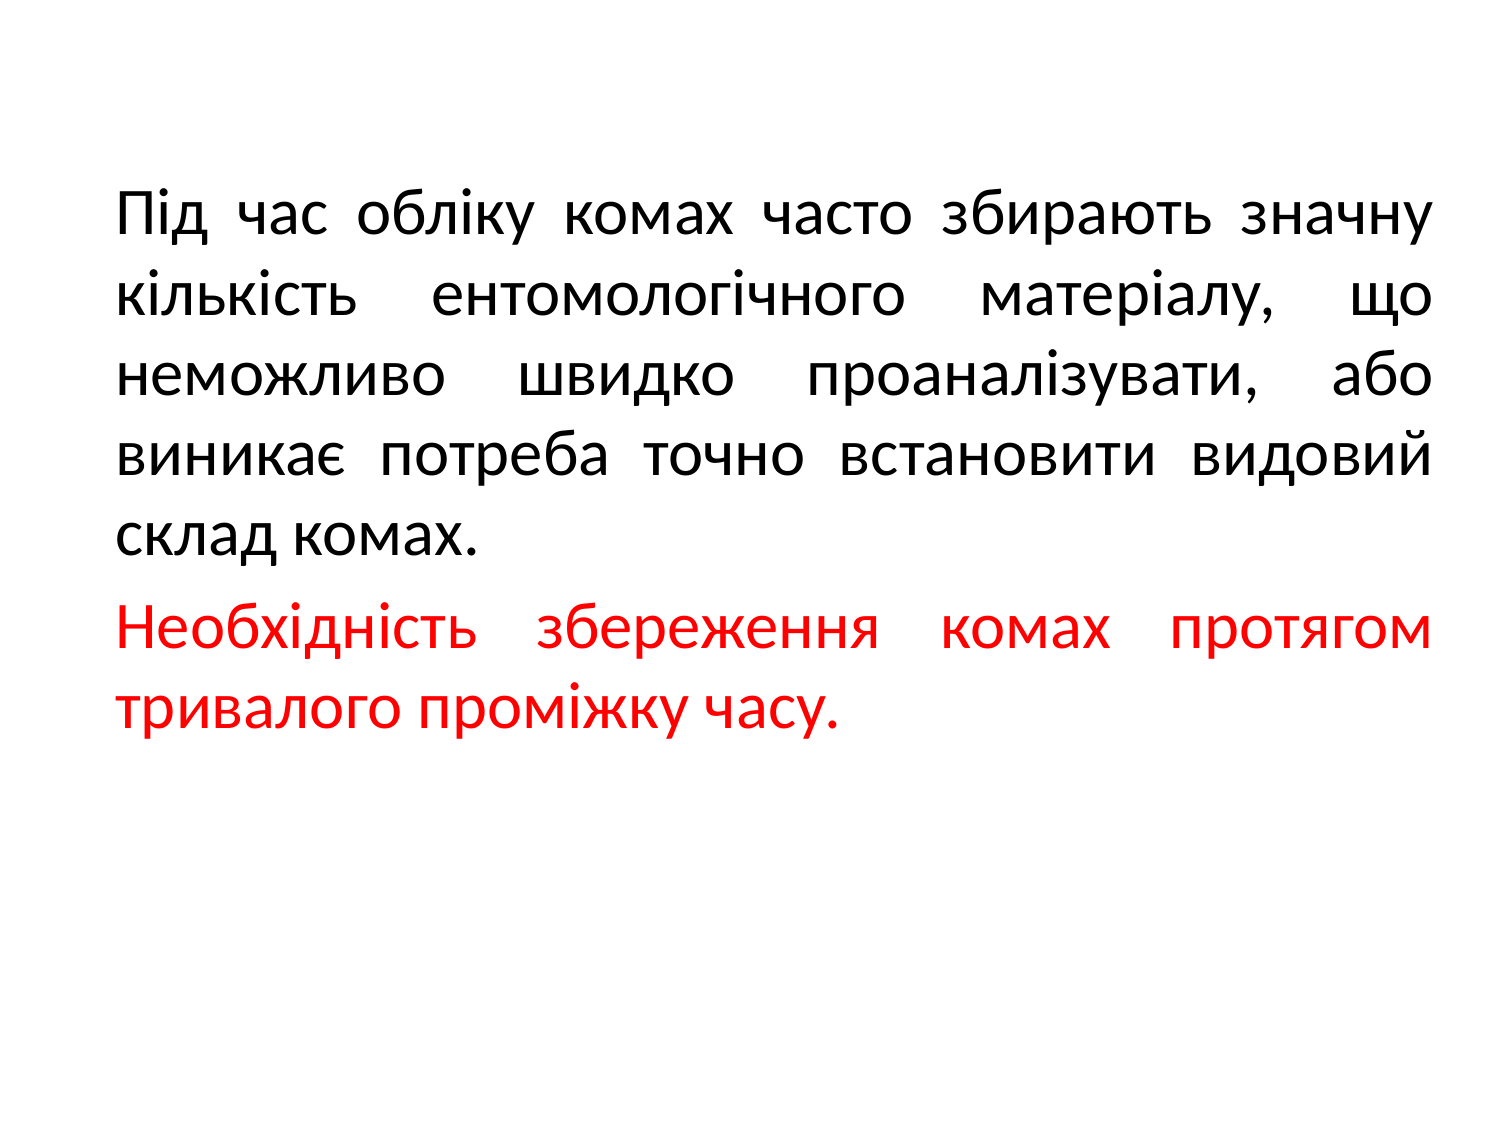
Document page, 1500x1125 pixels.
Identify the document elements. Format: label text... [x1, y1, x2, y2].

list Під час обліку комах часто збирають значну кількість ентомологічного матеріалу, що неможливо швидко проаналізувати, або виникає потреба точно встановити видовий склад комах. Необхідність збереження комах протягом тривалого проміжку часу. [100, 160, 1451, 904]
